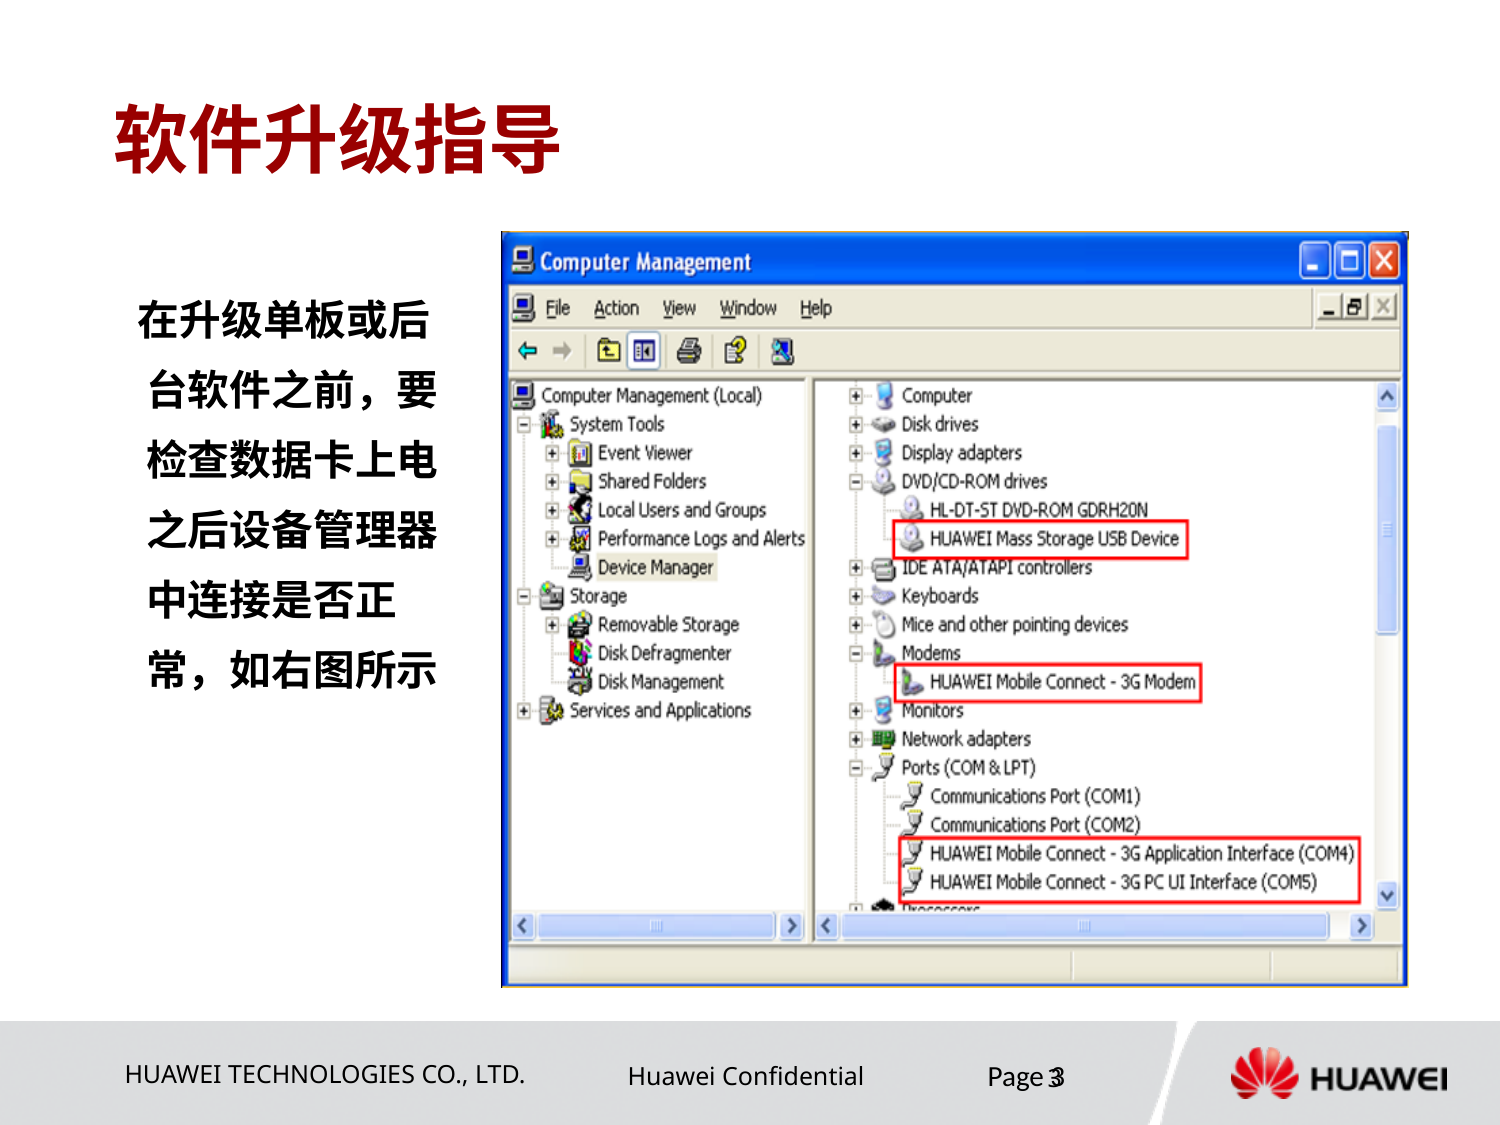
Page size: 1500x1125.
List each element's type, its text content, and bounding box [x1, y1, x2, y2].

list 在升级单板或后台软件之前，要检查数据卡上电之后设备管理器中连接是否正常，如右图所示 [76, 267, 479, 870]
picture [0, 1021, 1500, 1125]
picture [501, 231, 1409, 988]
slide_number Page 3 [972, 1050, 1147, 1125]
text_box 软件升级指导 [100, 66, 1371, 210]
